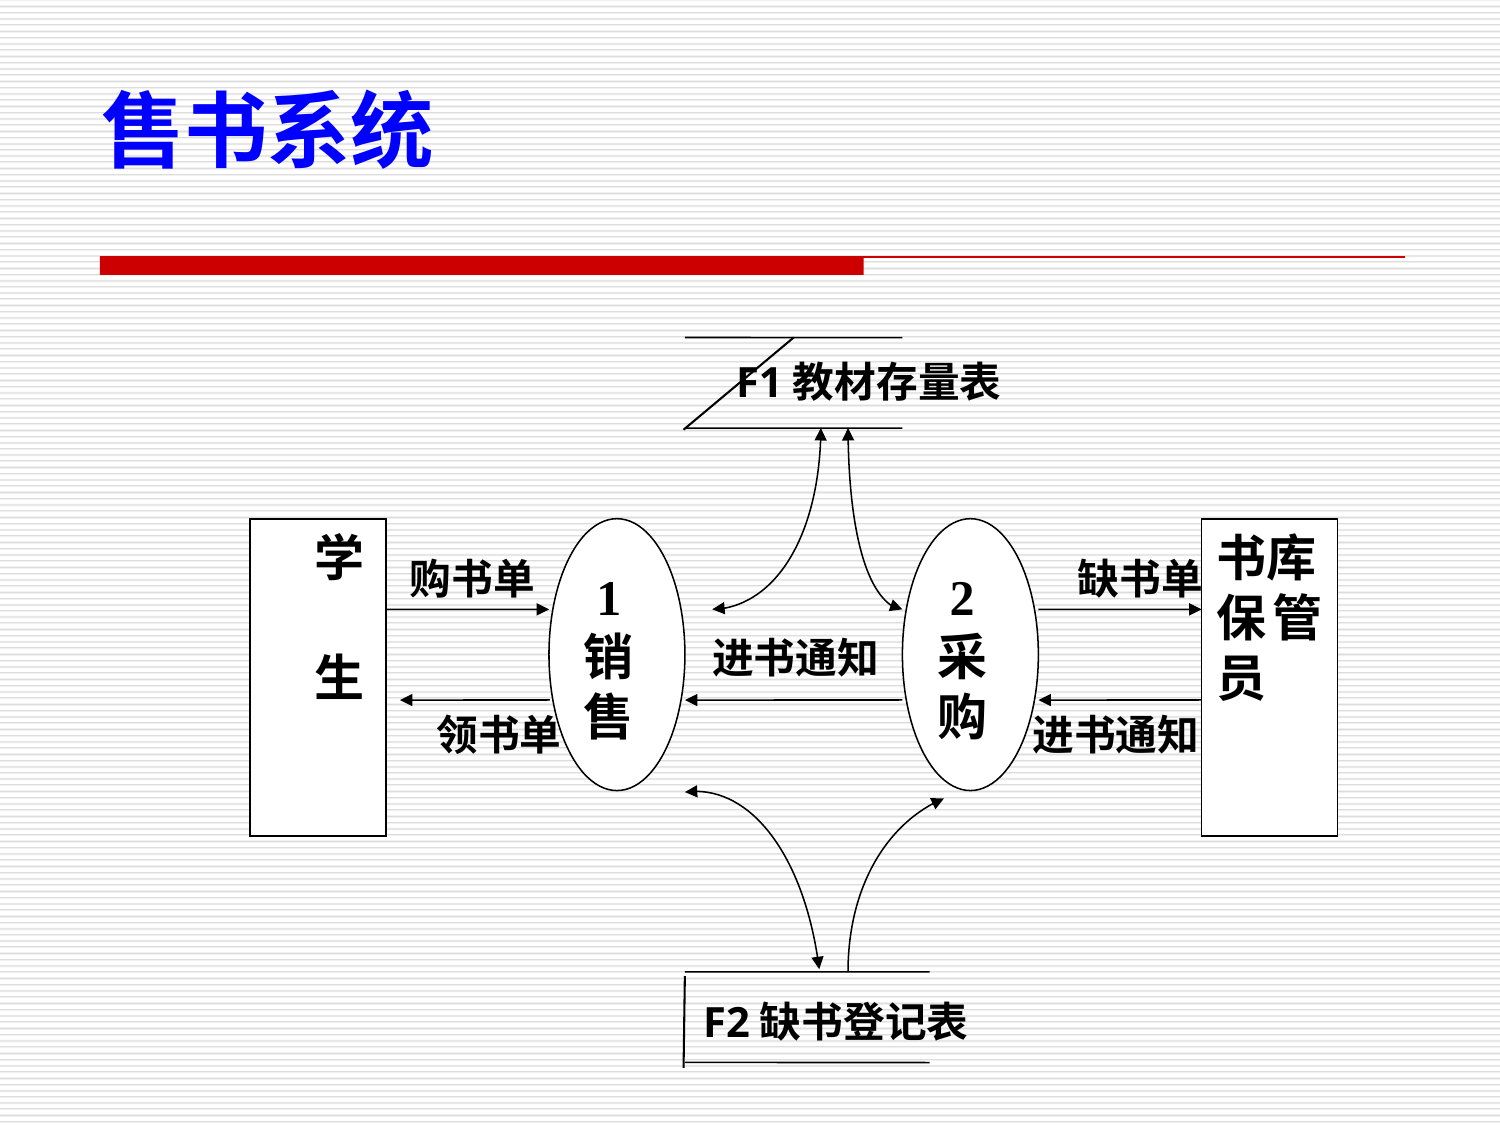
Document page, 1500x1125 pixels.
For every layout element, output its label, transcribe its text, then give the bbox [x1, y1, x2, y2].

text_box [249, 337, 1338, 1063]
picture [0, 0, 1500, 1125]
text_box 售书系统 [86, 82, 450, 188]
